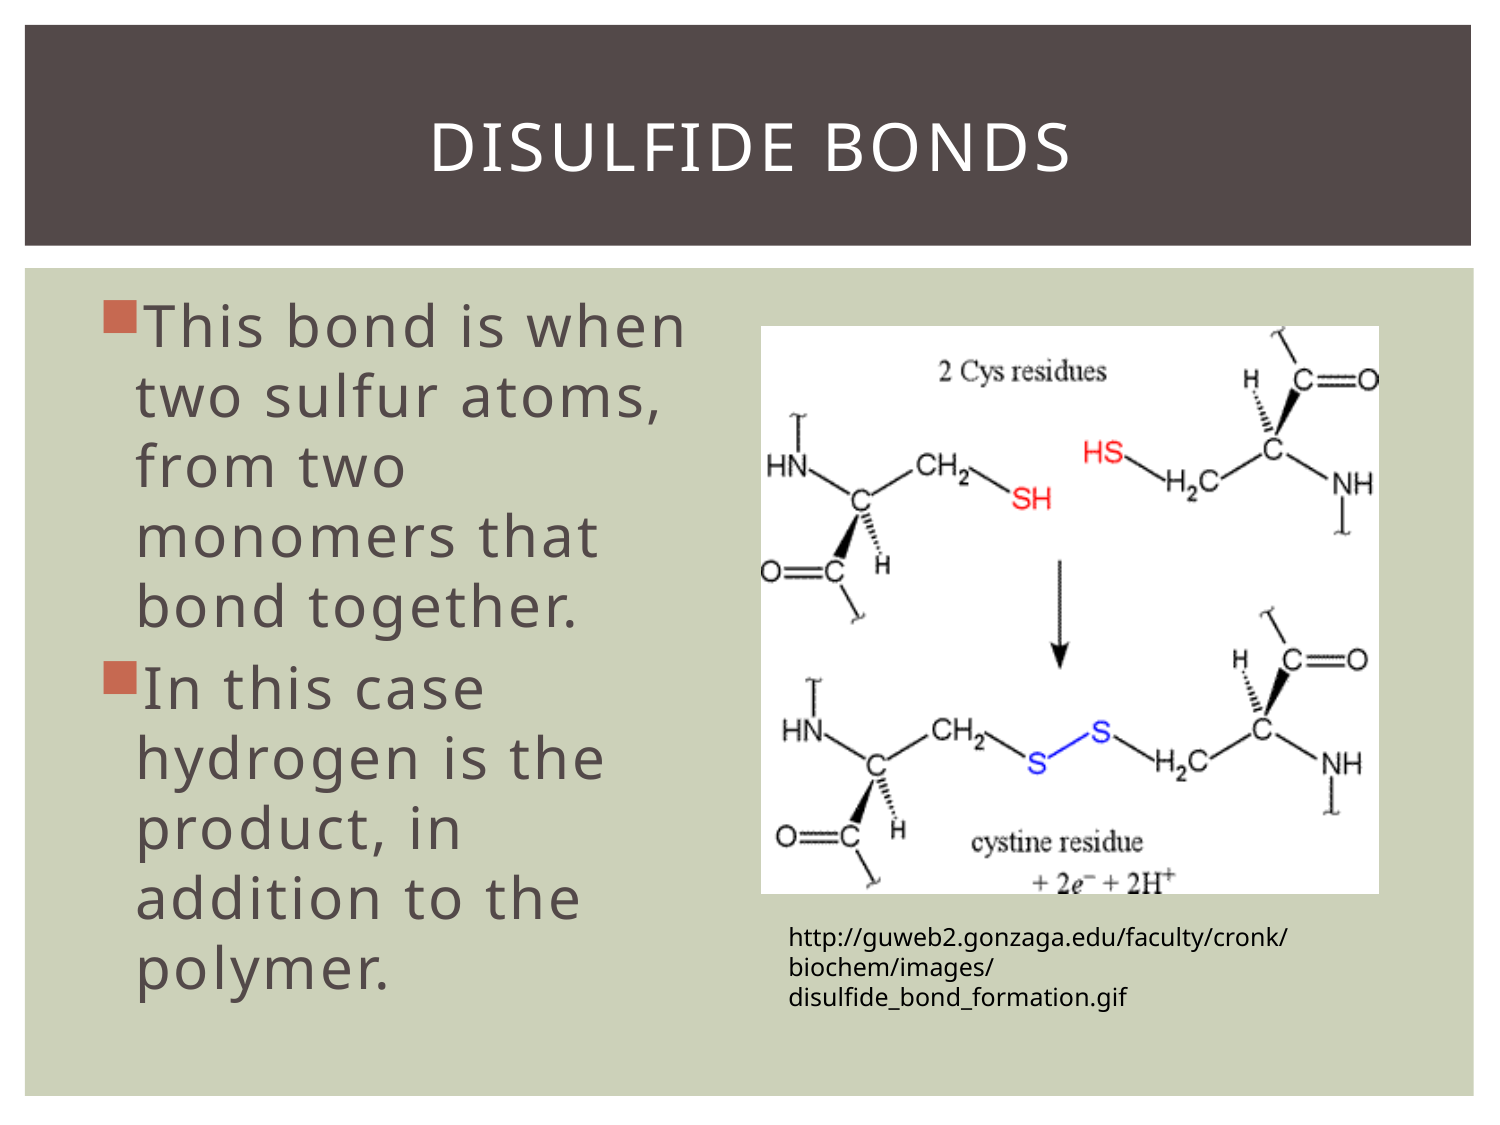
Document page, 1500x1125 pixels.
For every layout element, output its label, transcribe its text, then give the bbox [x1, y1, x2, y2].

list This bond is when two sulfur atoms, from two monomers that bond together. In this case hydrogen is the product, in addition to the polymer. [75, 281, 738, 1005]
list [761, 325, 1379, 894]
text_box http://guweb2.gonzaga.edu/faculty/cronk/biochem/images/disulfide_bond_formation.gif [773, 914, 1329, 1019]
title Disulfide Bonds [62, 58, 1438, 232]
